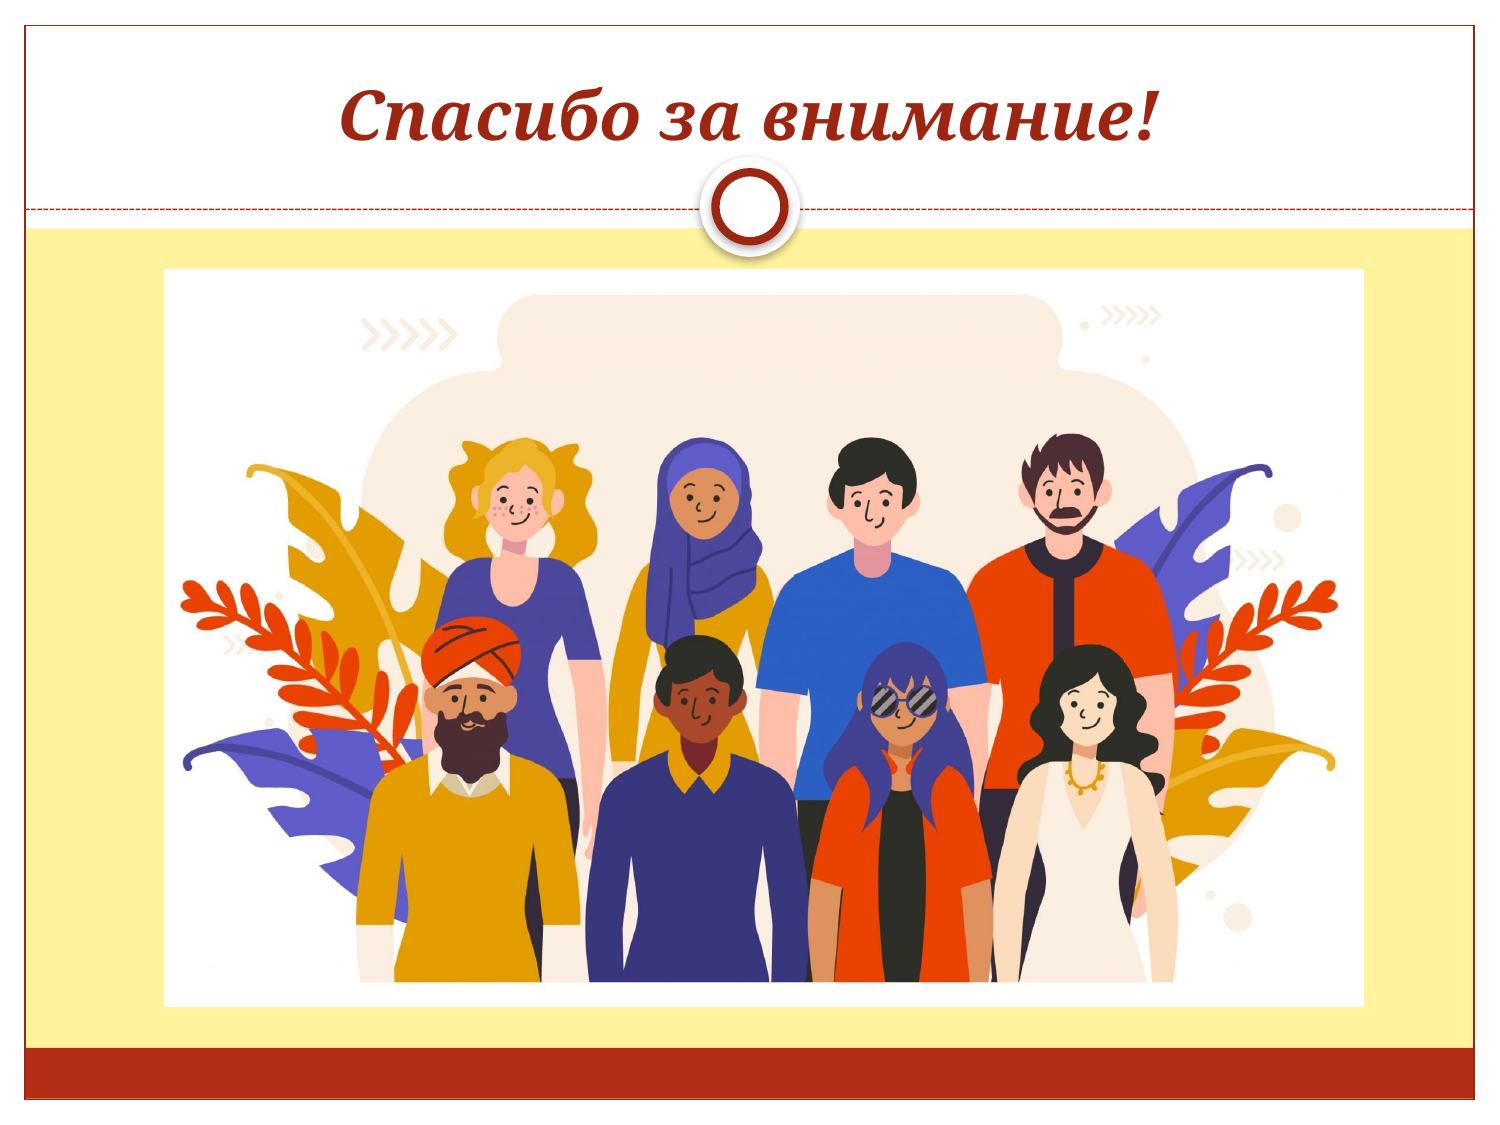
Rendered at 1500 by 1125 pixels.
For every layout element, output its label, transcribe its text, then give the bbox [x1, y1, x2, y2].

title Спасибо за внимание! [49, 37, 1450, 162]
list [163, 269, 1364, 1008]
